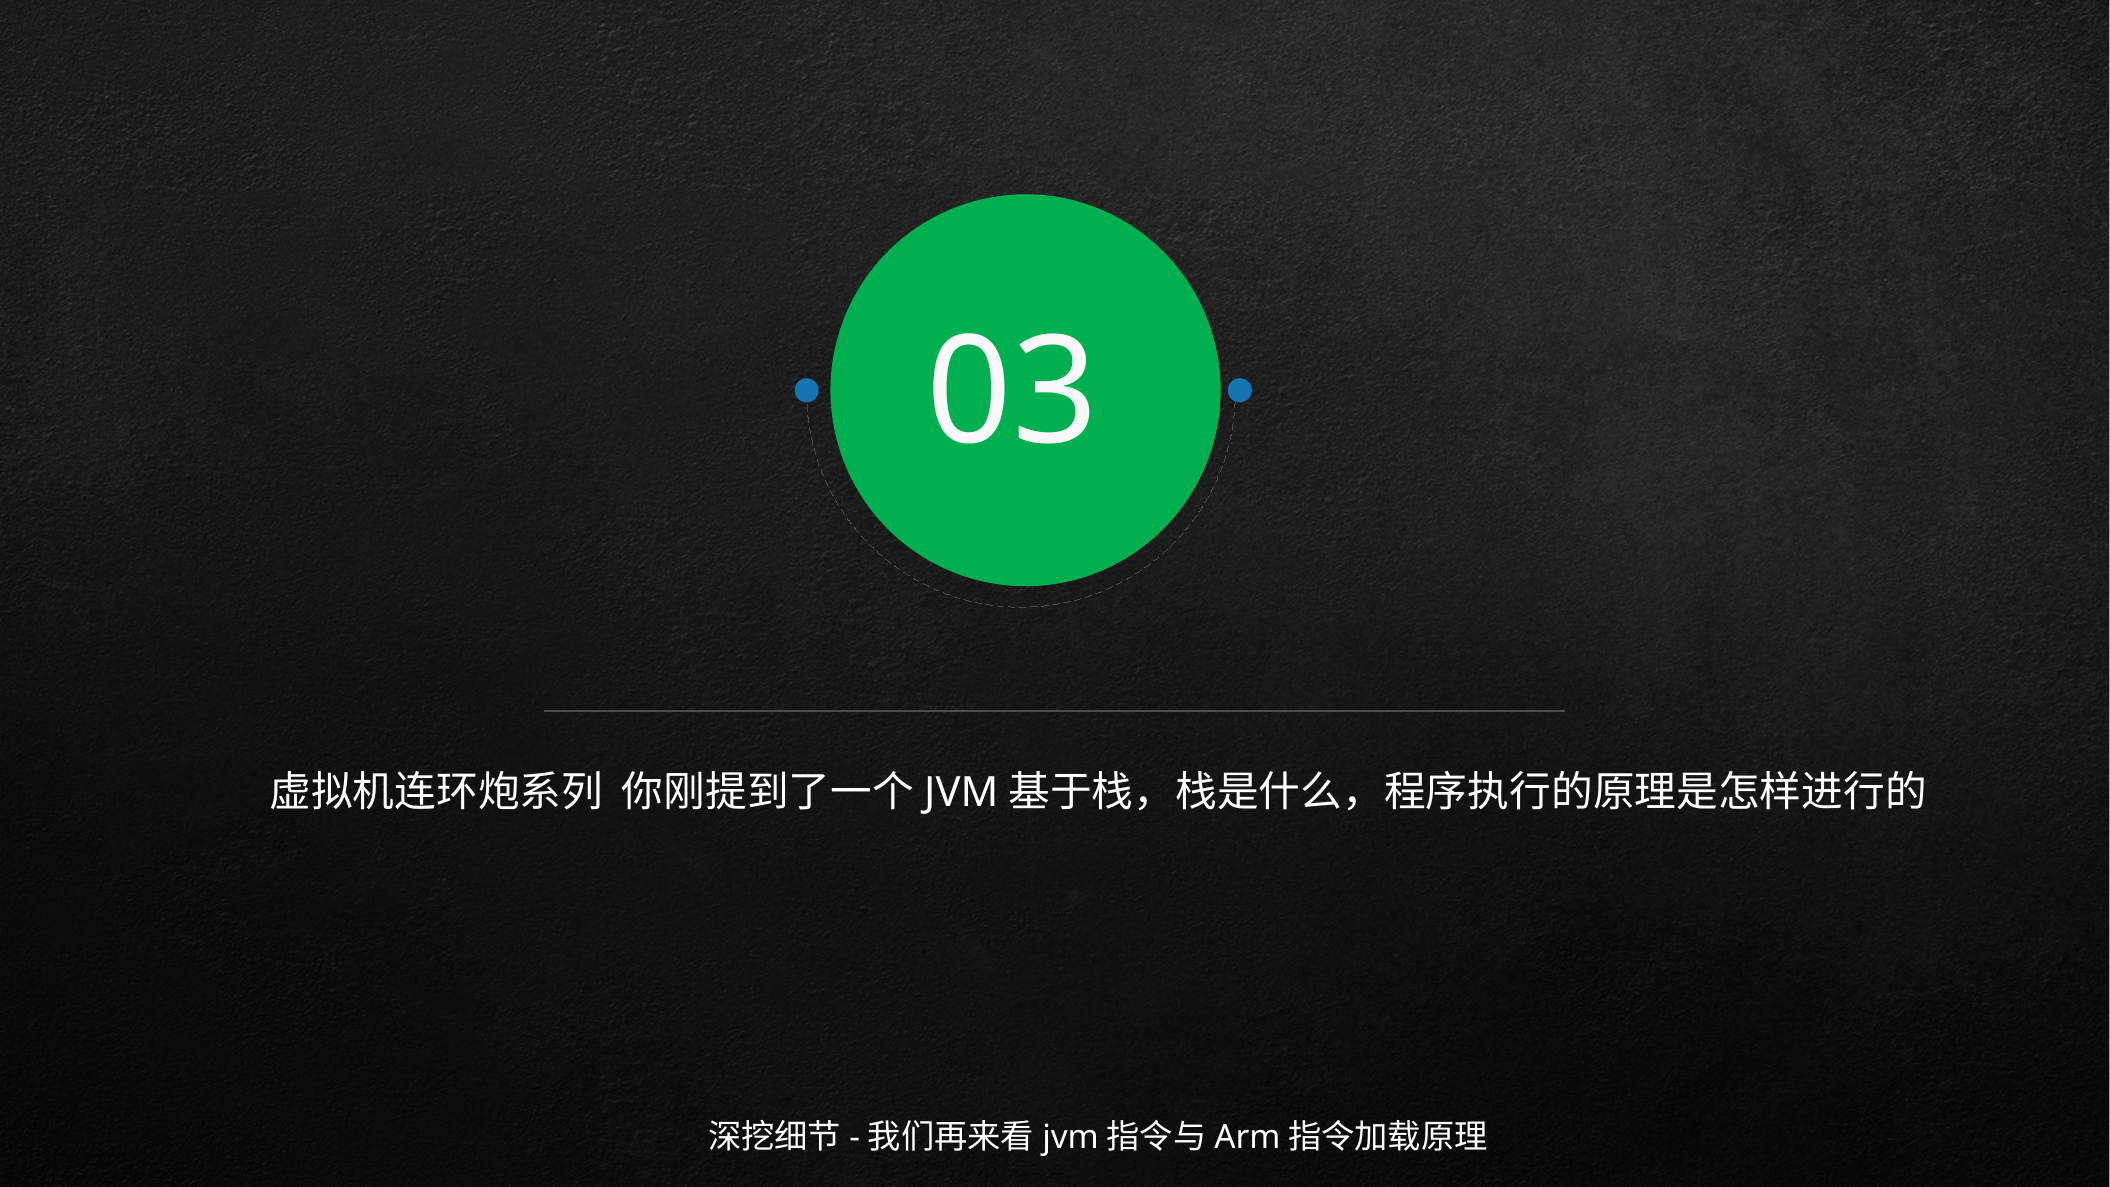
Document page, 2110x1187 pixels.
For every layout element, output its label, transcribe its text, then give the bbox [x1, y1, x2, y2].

text_box 虚拟机连环炮系列 你刚提到了一个JVM基于栈，栈是什么，程序执行的原理是怎样进行的 深挖细节-我们再来看jvm指令与Arm指令加载原理 [192, 757, 2004, 1163]
picture [0, 0, 2110, 1187]
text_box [794, 194, 1252, 608]
